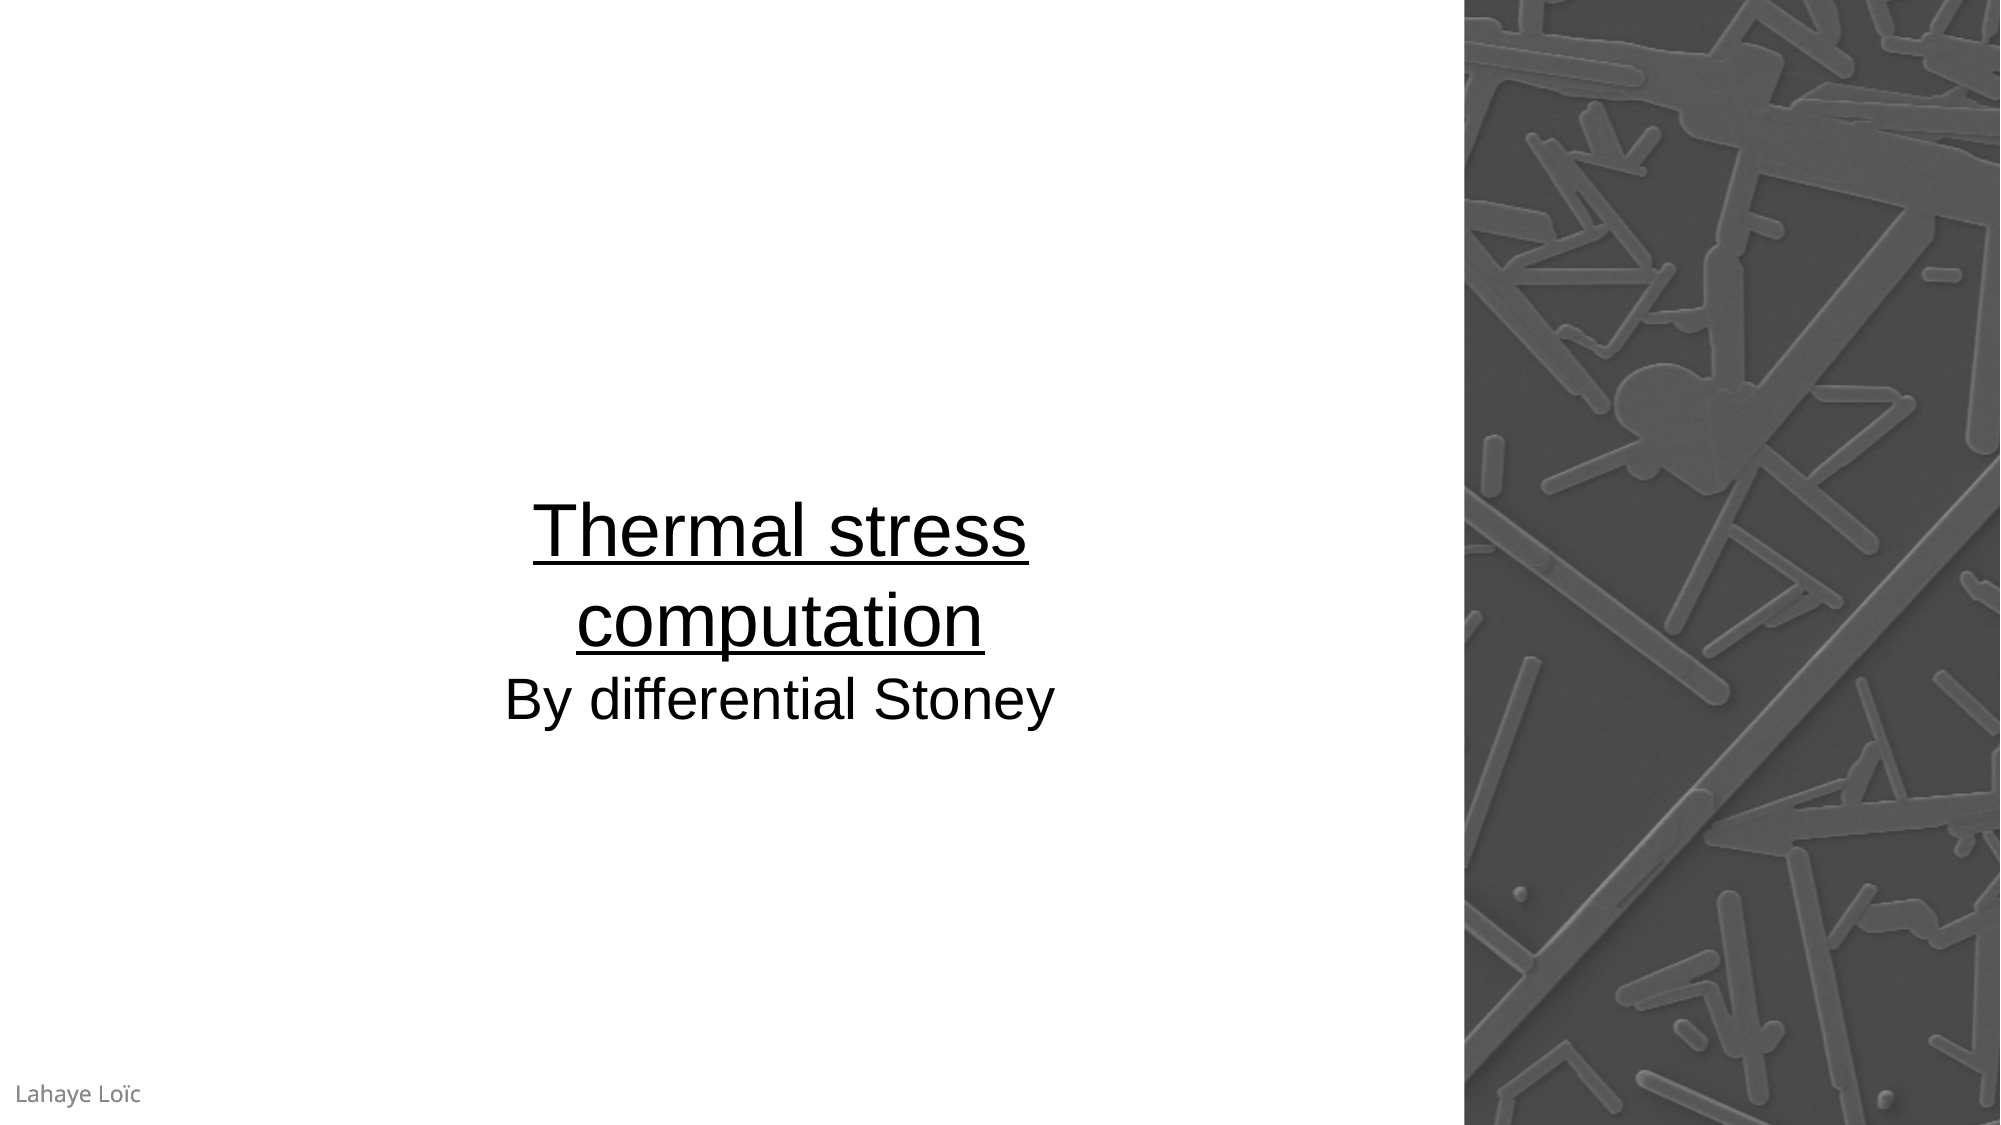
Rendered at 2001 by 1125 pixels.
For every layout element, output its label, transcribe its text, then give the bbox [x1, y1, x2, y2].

text_box Thermal stress computation By differential Stoney [351, 474, 1210, 739]
picture [1464, 0, 2000, 1125]
text_box Lahaye Loïc [0, 1071, 156, 1115]
